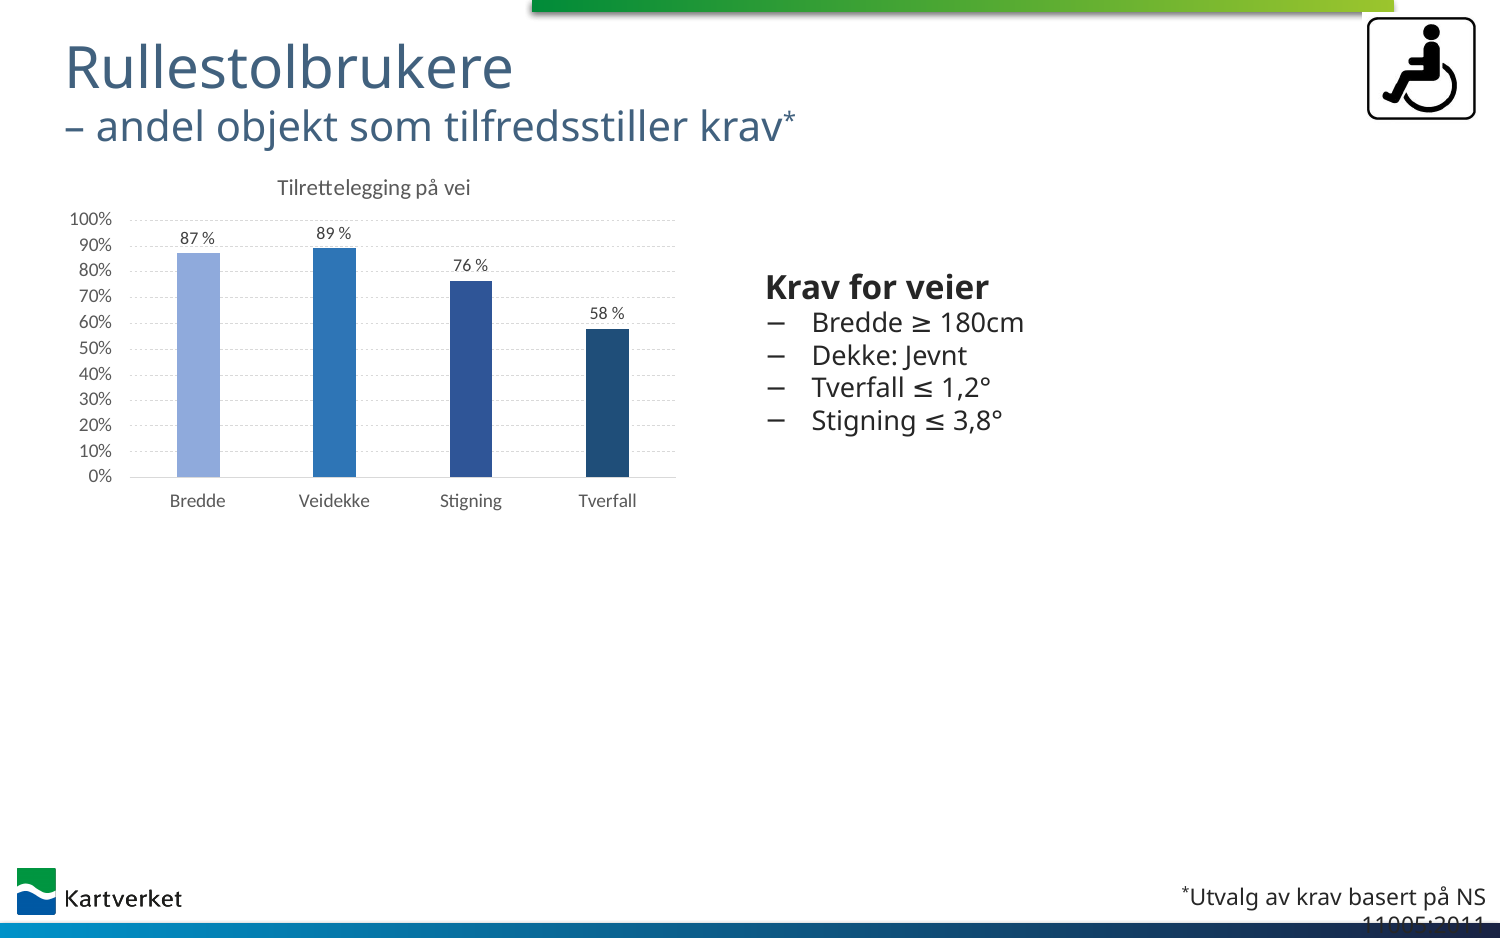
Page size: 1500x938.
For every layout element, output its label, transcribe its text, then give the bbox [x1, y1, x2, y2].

text_box Krav for veier Bredde ≥ 180cm Dekke: Jevnt Tverfall ≤ 1,2° Stigning ≤ 3,8° [750, 258, 1234, 444]
text_box *Utvalg av krav basert på NS 11005:2011 [1068, 873, 1500, 938]
text_box Rullestolbrukere – andel objekt som tilfredsstiller krav* [49, 25, 1431, 158]
picture [1362, 12, 1481, 126]
picture [62, 166, 687, 519]
